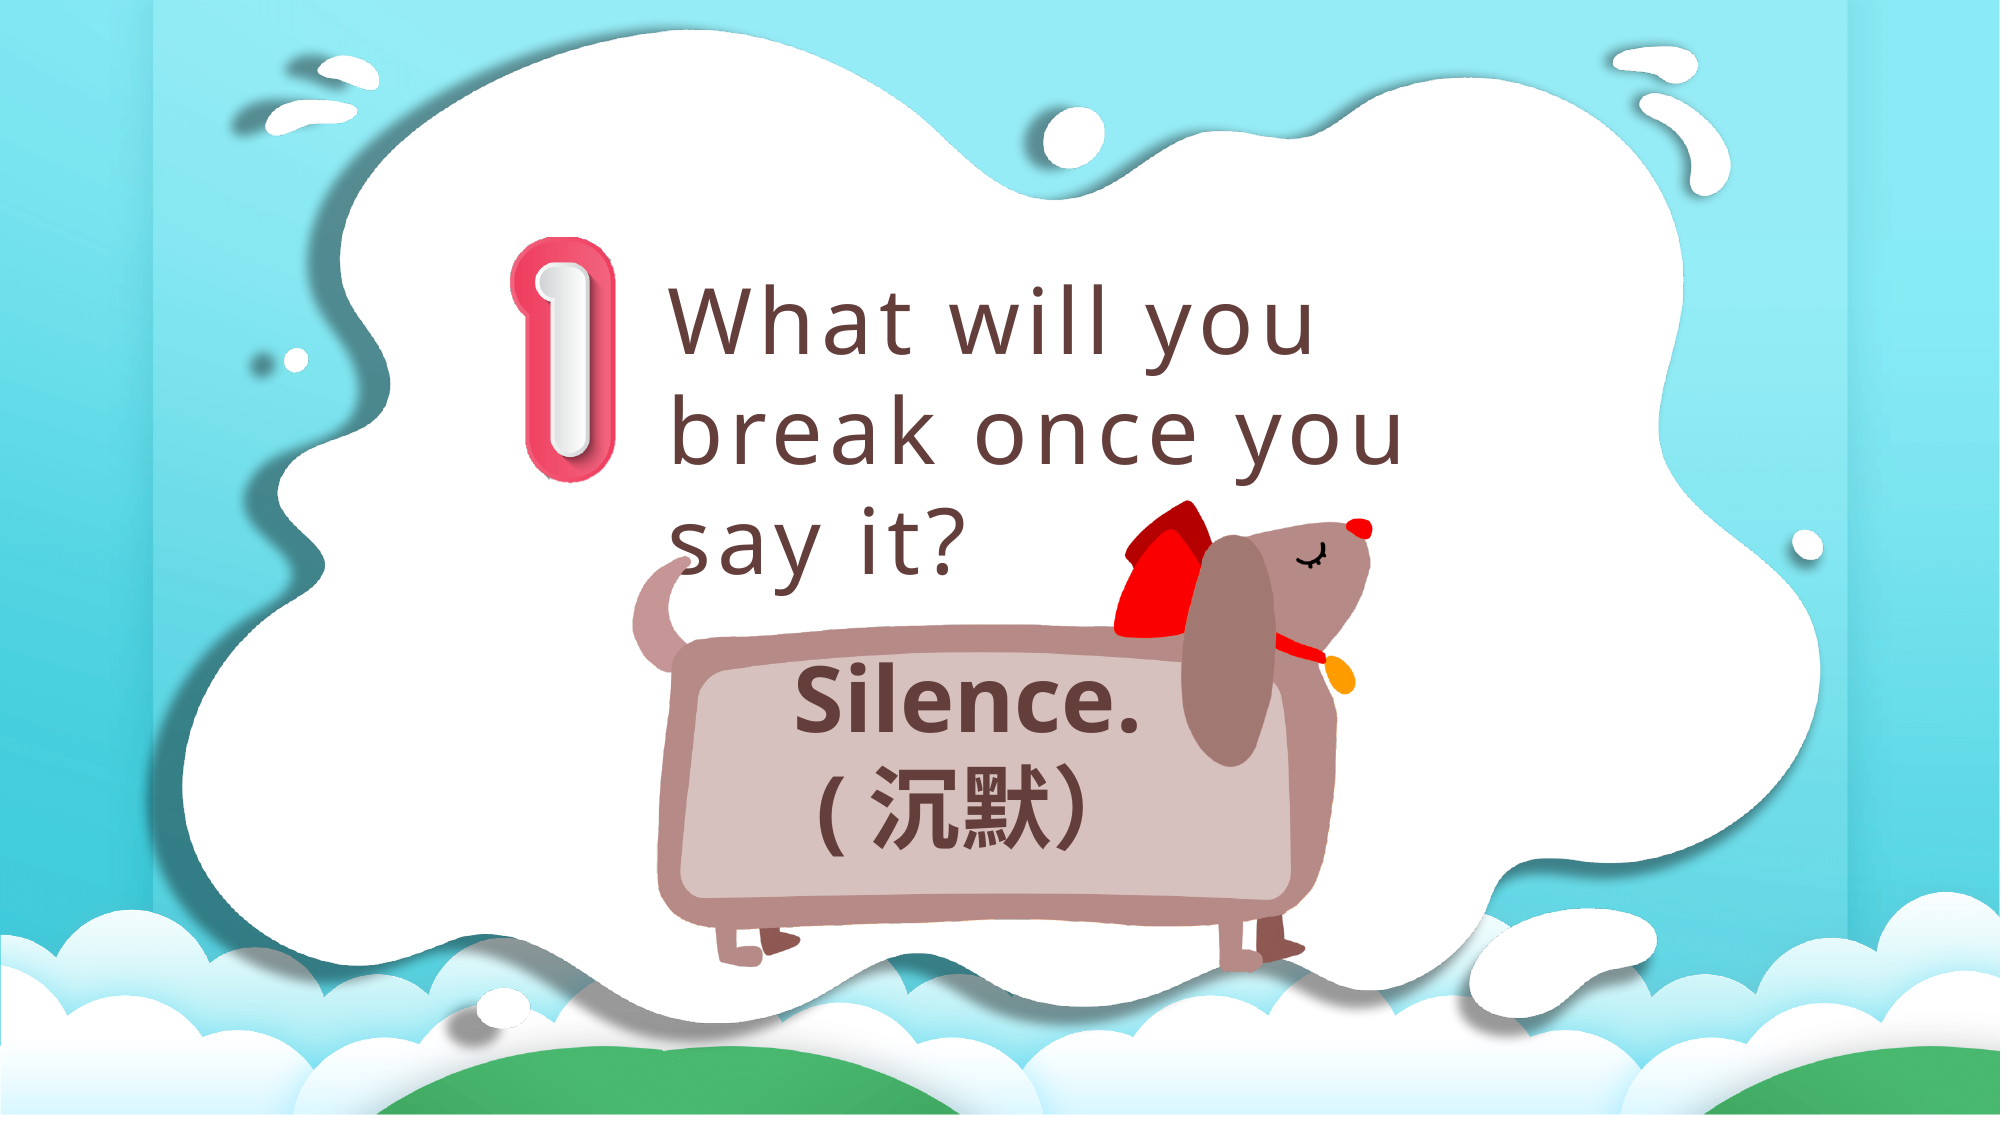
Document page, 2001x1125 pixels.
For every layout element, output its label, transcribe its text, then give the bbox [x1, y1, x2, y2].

text_box What will you break once you say it? [690, 255, 1504, 600]
picture [0, 0, 2000, 1125]
